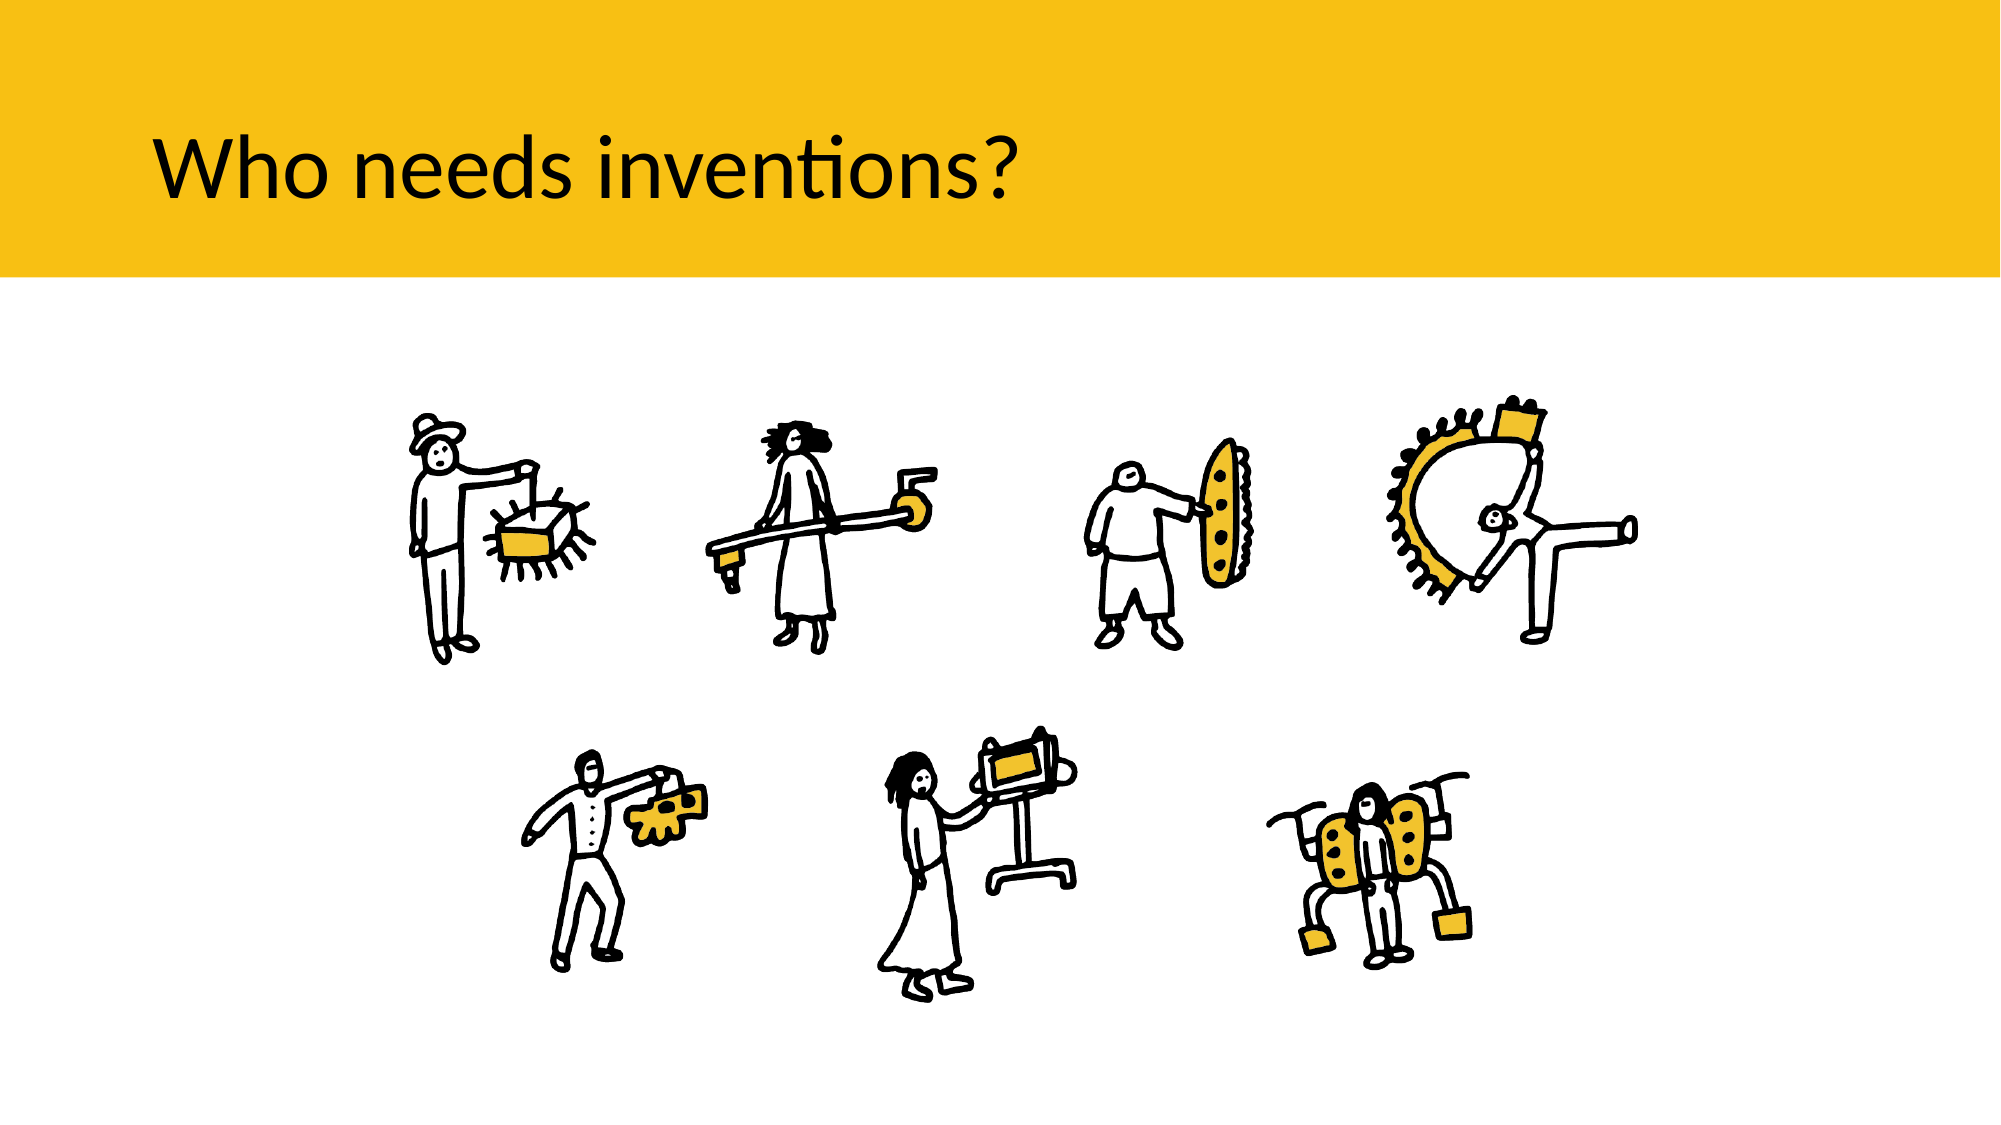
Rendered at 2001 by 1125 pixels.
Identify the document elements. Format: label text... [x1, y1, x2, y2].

picture [409, 395, 1638, 1003]
title Who needs inventions? [137, 59, 1863, 278]
